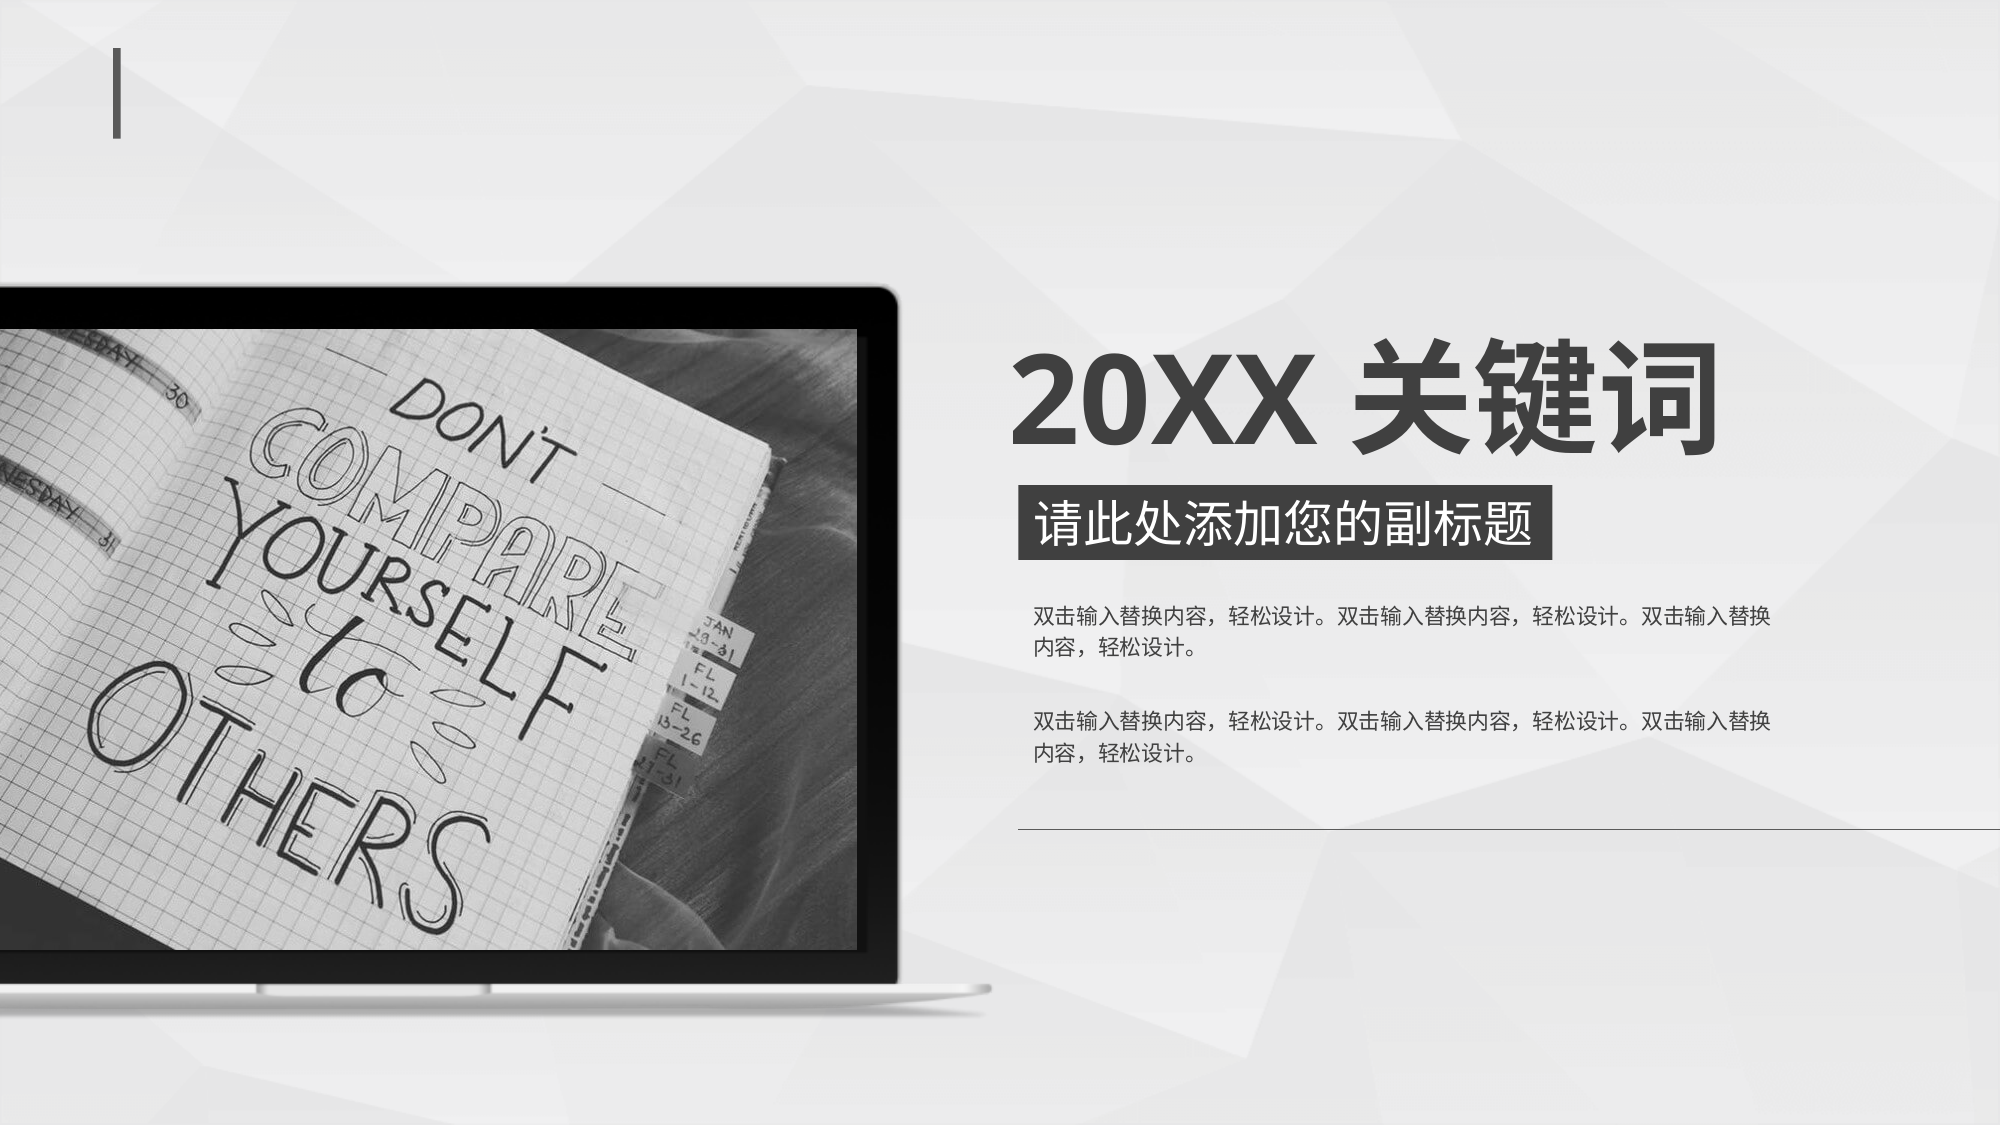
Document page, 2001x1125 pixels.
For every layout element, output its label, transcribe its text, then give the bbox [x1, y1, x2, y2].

picture [0, 0, 2000, 1125]
text_box 双击输入替换内容，轻松设计。双击输入替换内容，轻松设计。双击输入替换内容，轻松设计。 [1073, 695, 1798, 773]
text_box 双击输入替换内容，轻松设计。双击输入替换内容，轻松设计。双击输入替换内容，轻松设计。 [1073, 590, 1798, 668]
text_box 请此处添加您的副标题 [1073, 485, 1553, 560]
text_box 20XX关键词 [1073, 311, 1894, 477]
